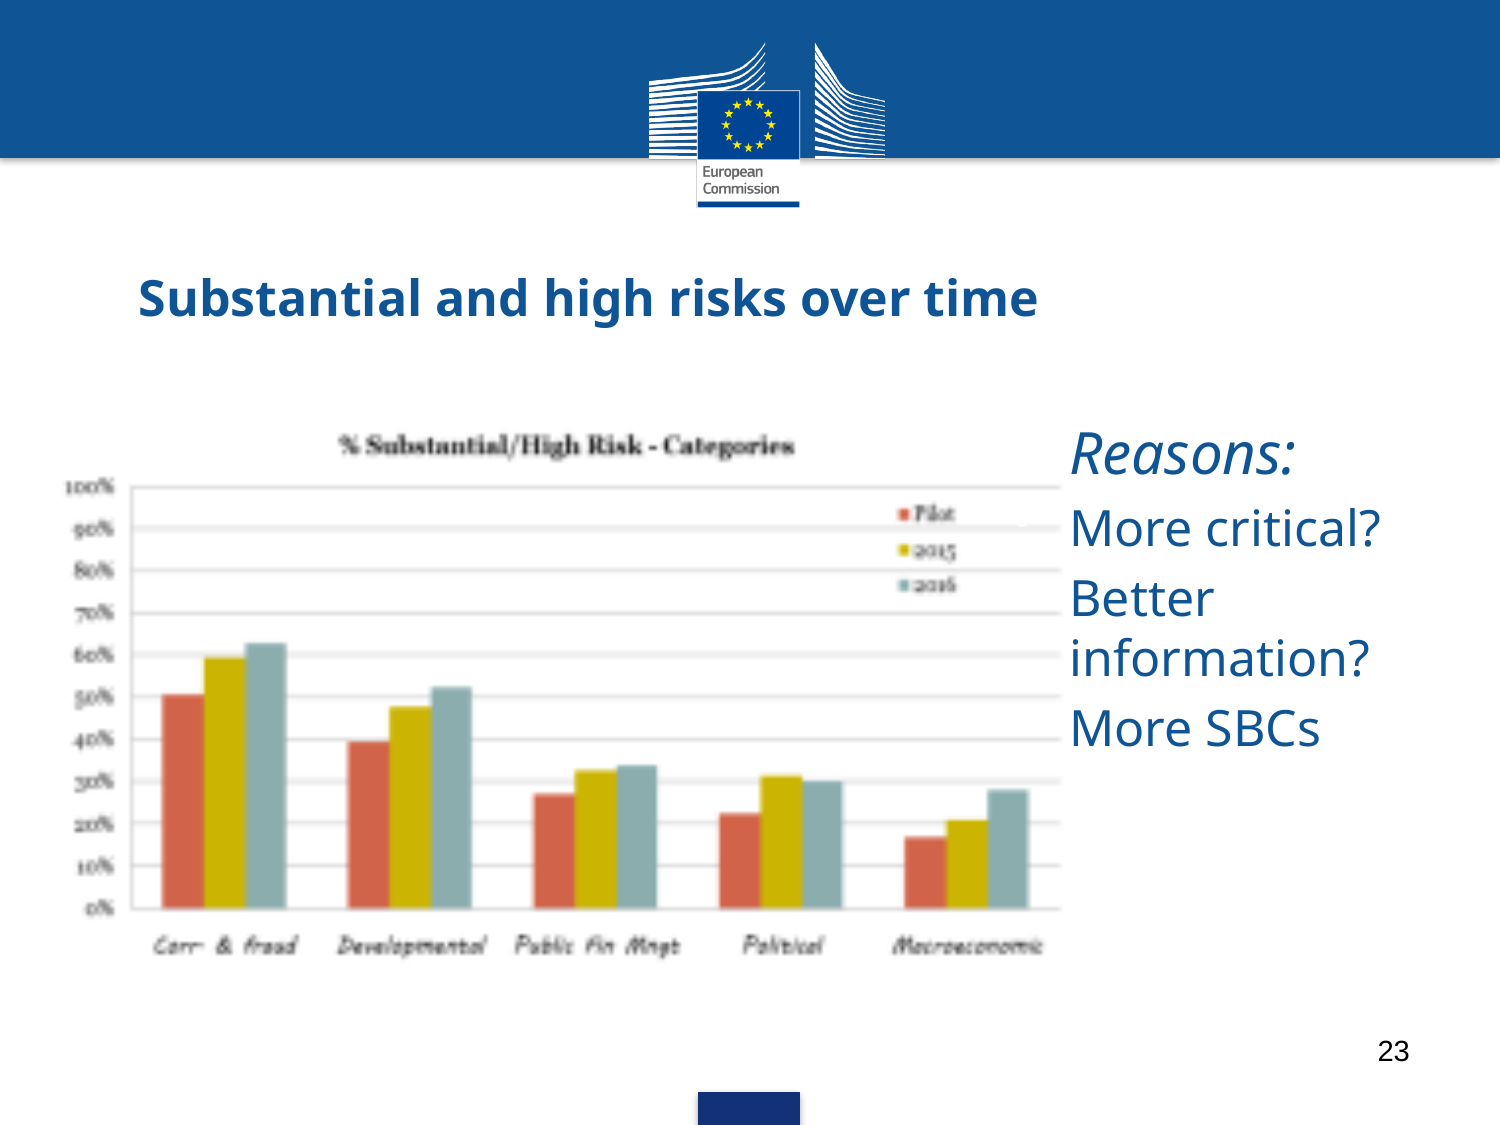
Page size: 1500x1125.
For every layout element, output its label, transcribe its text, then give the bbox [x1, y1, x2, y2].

list Reasons: More critical? Better information? More SBCs [1076, 408, 1426, 988]
slide_number 23 [1074, 1024, 1426, 1103]
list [29, 408, 1076, 1007]
picture [649, 42, 885, 208]
title Substantial and high risks over time [64, 219, 1416, 374]
